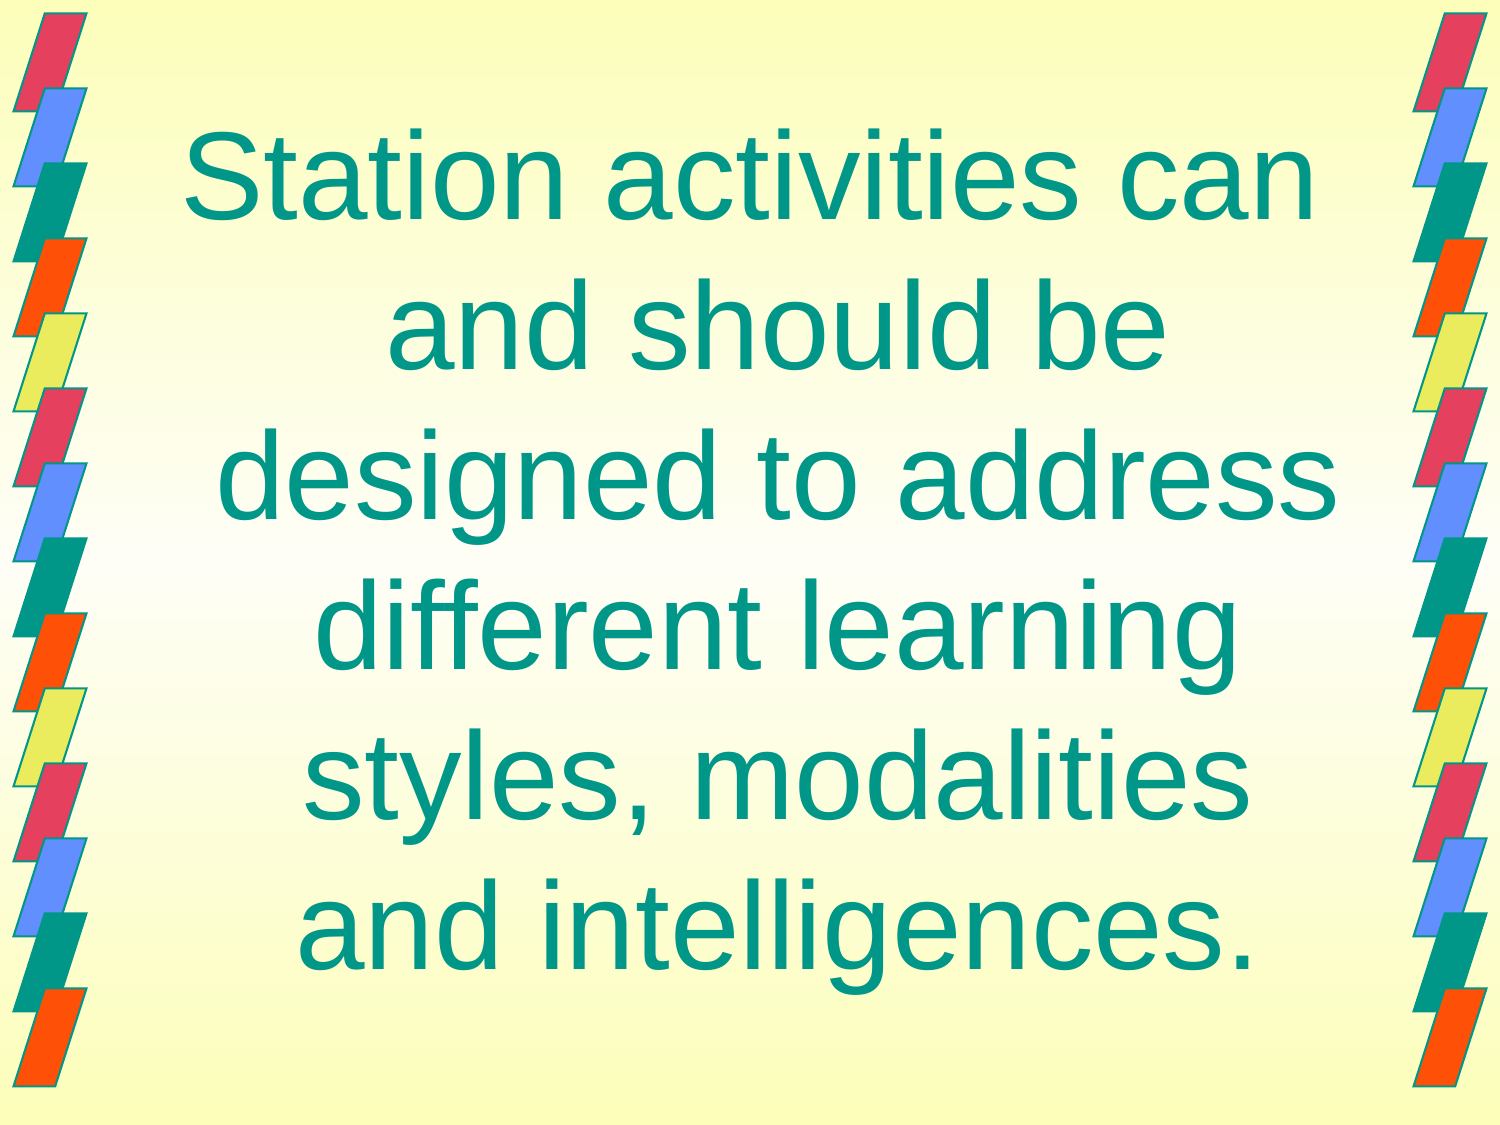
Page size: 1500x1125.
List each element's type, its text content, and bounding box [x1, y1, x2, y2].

list Station activities can and should be designed to address different learning styles, modalities and intelligences. [112, 87, 1388, 763]
